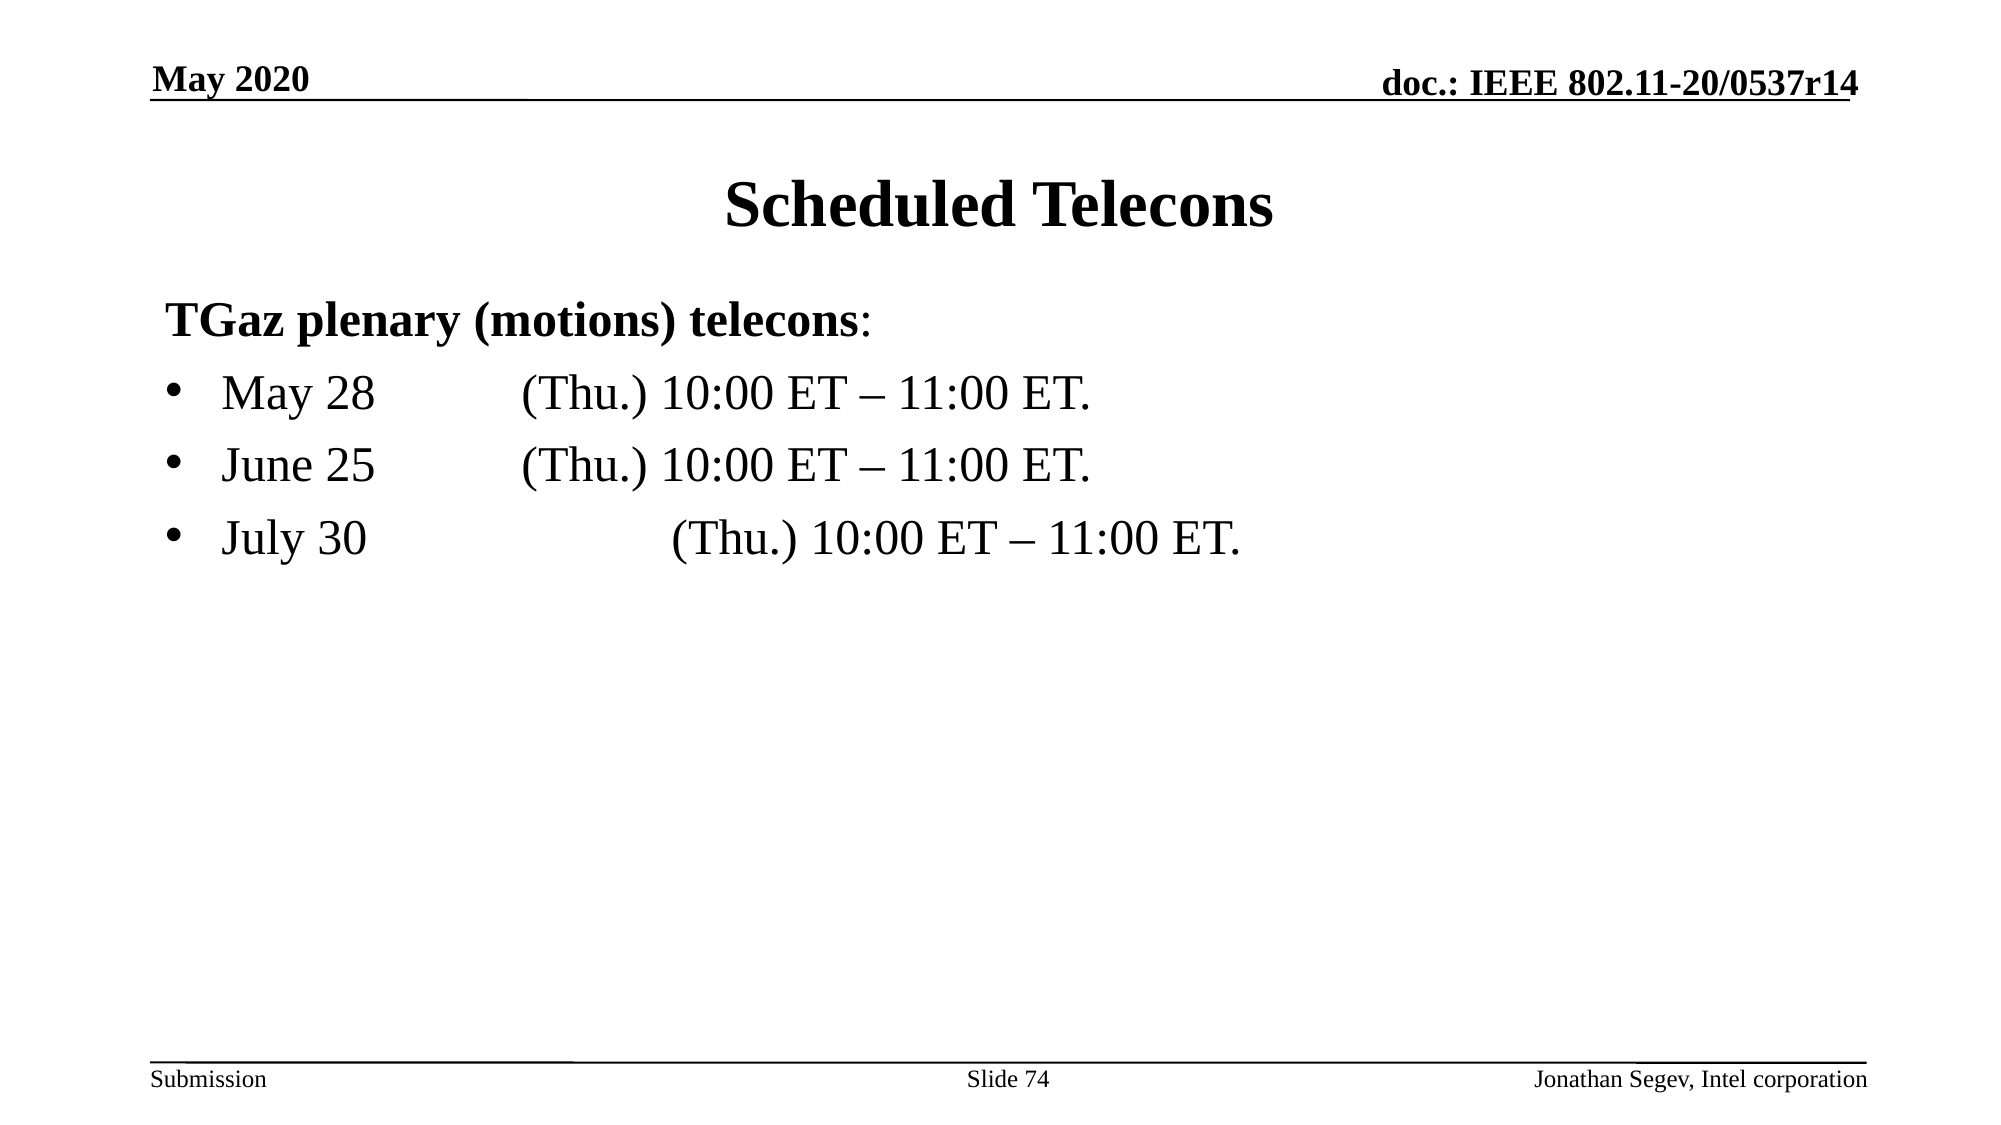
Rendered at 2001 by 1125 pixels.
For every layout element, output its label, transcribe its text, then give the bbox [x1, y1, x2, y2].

list TGaz plenary (motions) telecons: May 28 (Thu.) 10:00 ET – 11:00 ET. June 25 (Thu.) 10:00 ET – 11:00 ET. July 30 (Thu.) 10:00 ET – 11:00 ET. [149, 278, 1850, 670]
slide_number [152, 54, 563, 100]
title Scheduled Telecons [149, 112, 1850, 278]
footer Jonathan Segev, Intel corporation [1171, 1061, 1869, 1093]
slide_number Slide 74 [950, 1061, 1067, 1123]
